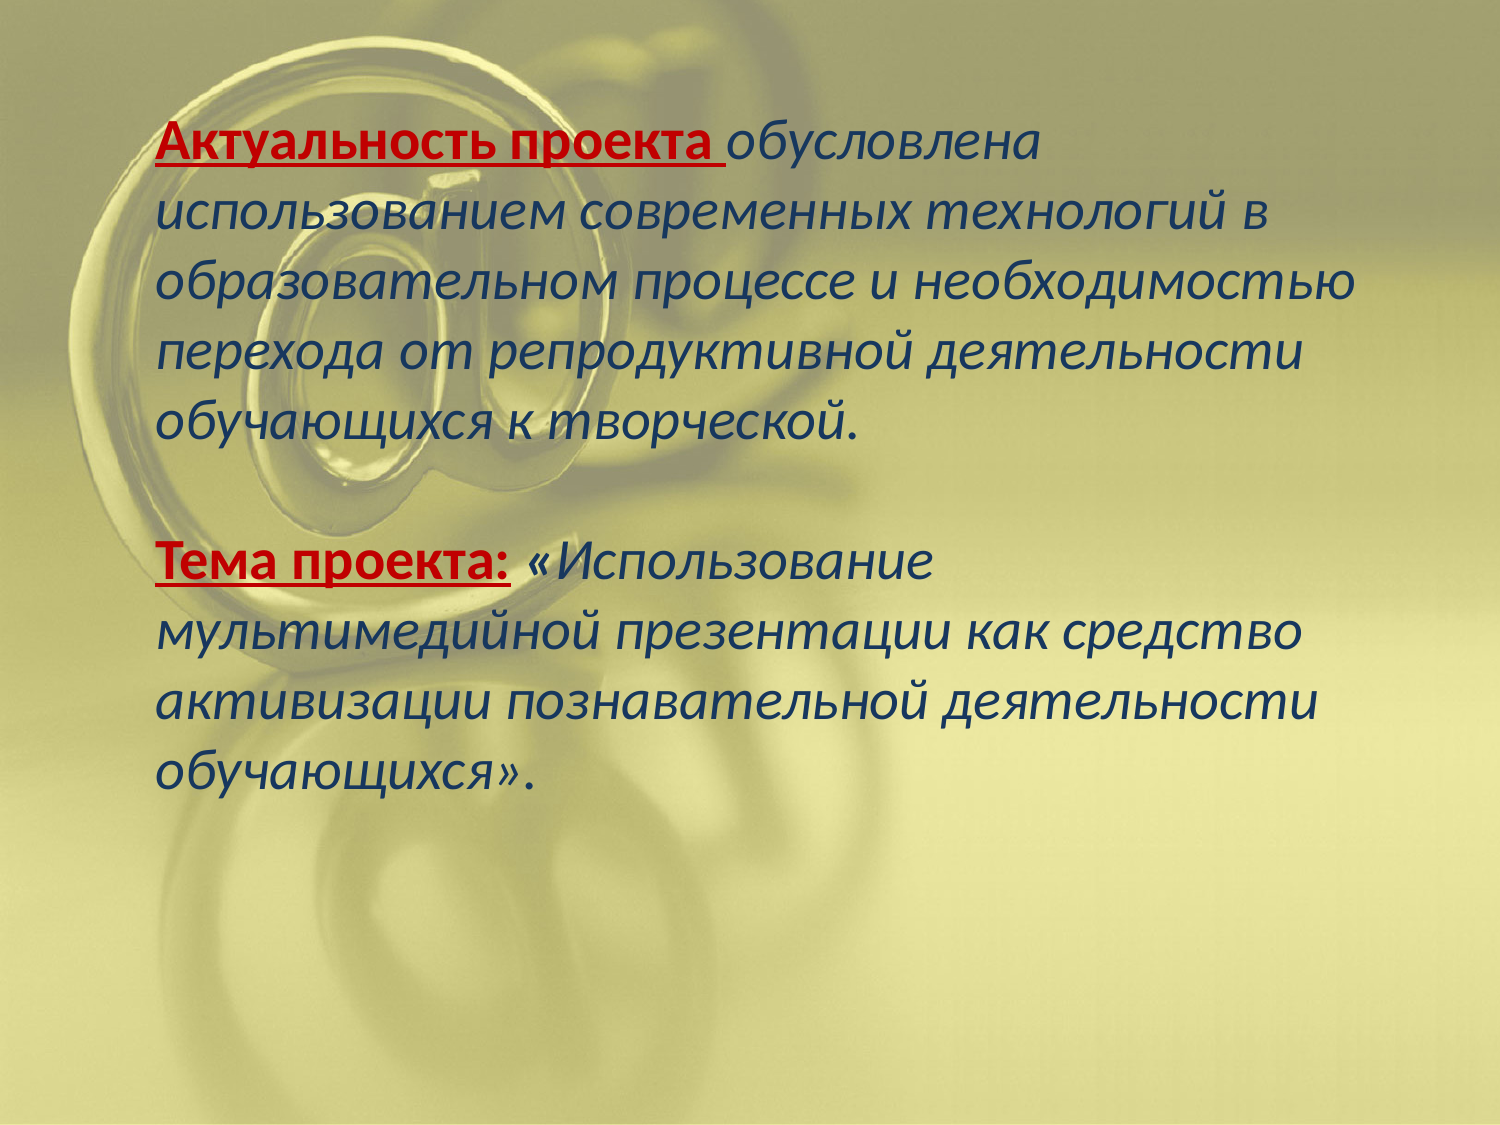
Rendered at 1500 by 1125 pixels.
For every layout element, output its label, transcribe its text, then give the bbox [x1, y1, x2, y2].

picture [0, 0, 1500, 1125]
text_box Актуальность проекта обусловлена использованием современных технологий в образовательном процессе и необходимостью перехода от репродуктивной деятельности обучающихся к творческой. Тема проекта: «Использование мультимедийной презентации как средство активизации познавательной деятельности обучающихся». [140, 93, 1383, 854]
